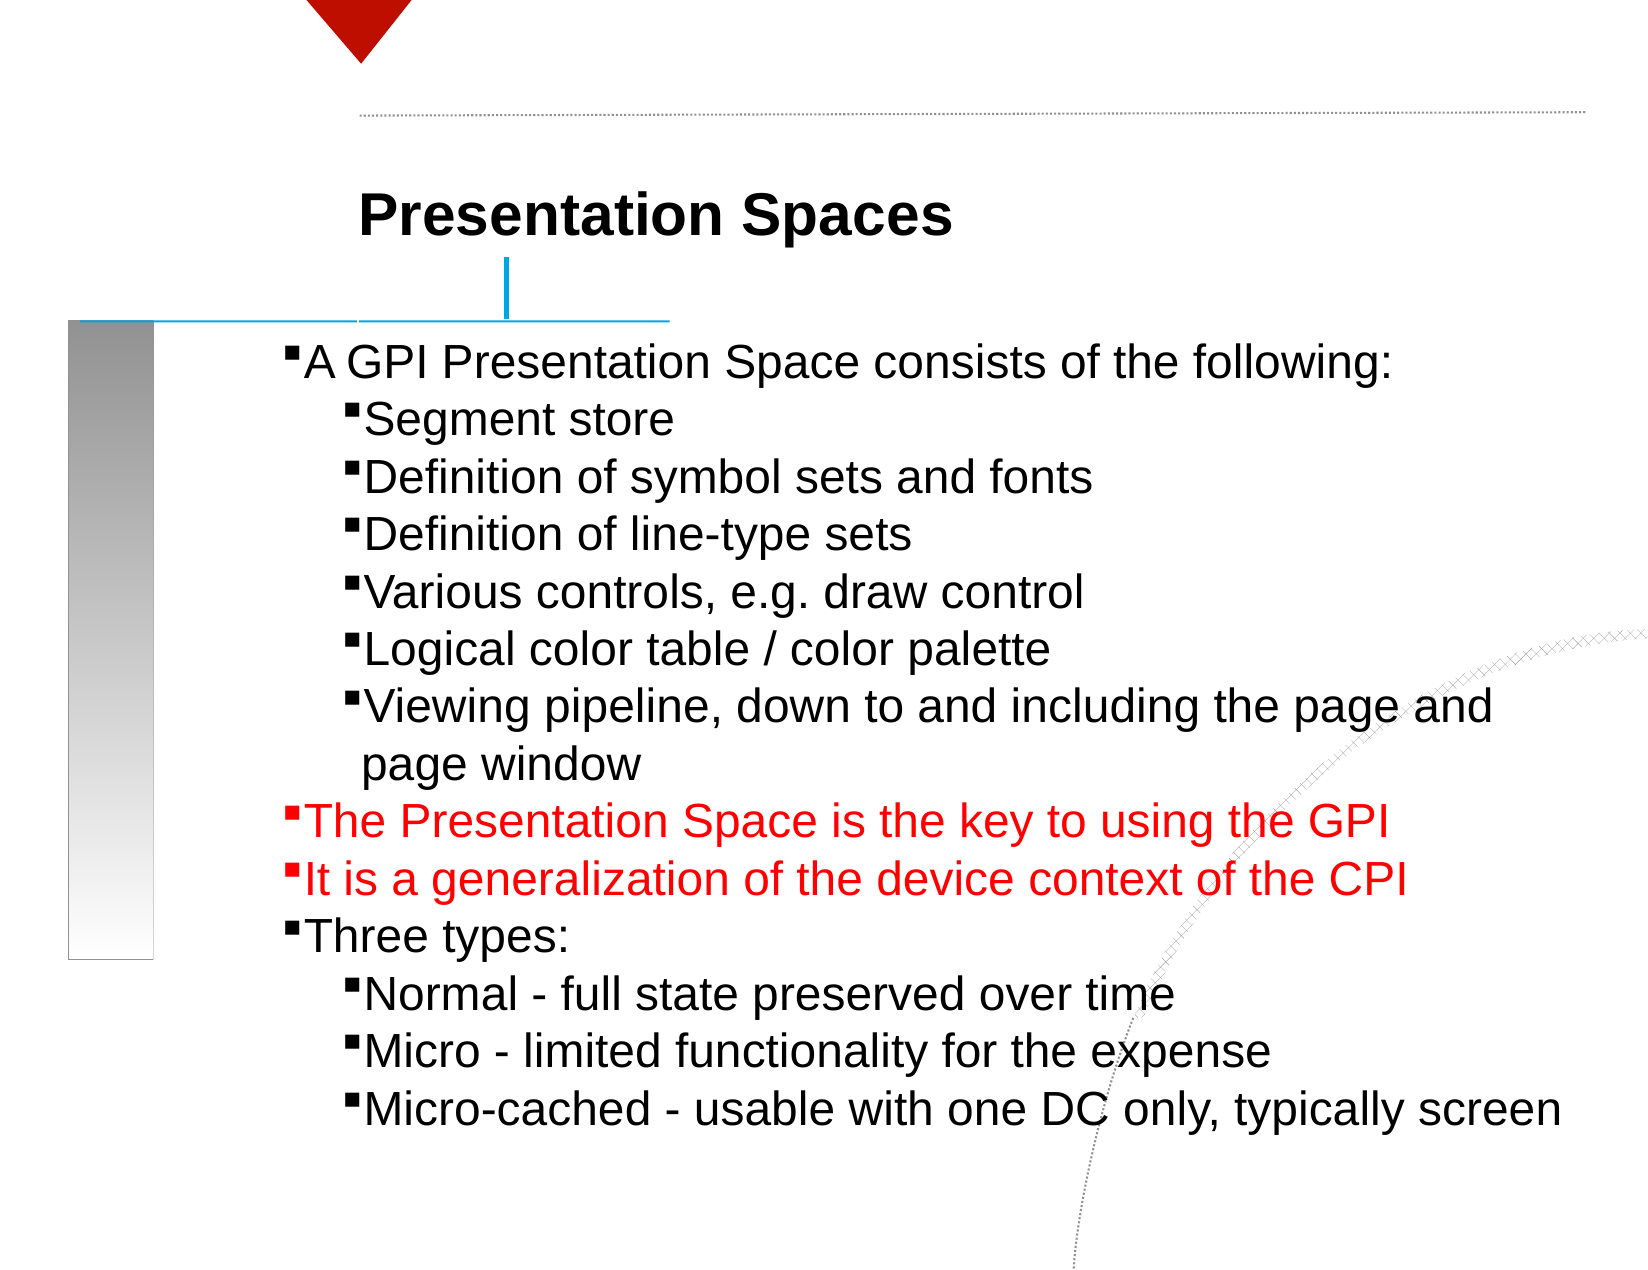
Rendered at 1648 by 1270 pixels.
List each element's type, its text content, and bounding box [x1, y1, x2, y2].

text_box A GPI Presentation Space consists of the following: Segment store Definition of symbol sets and fonts Definition of line-type sets Various controls, e.g. draw control Logical color table / color palette Viewing pipeline, down to and including the page and page window The Presentation Space is the key to using the GPI It is a generalization of the device context of the CPI Three types: Normal - full state preserved over time Micro - limited functionality for the expense Micro-cached - usable with one DC only, typically screen [281, 330, 1586, 1135]
text_box Presentation Spaces [358, 105, 1578, 330]
